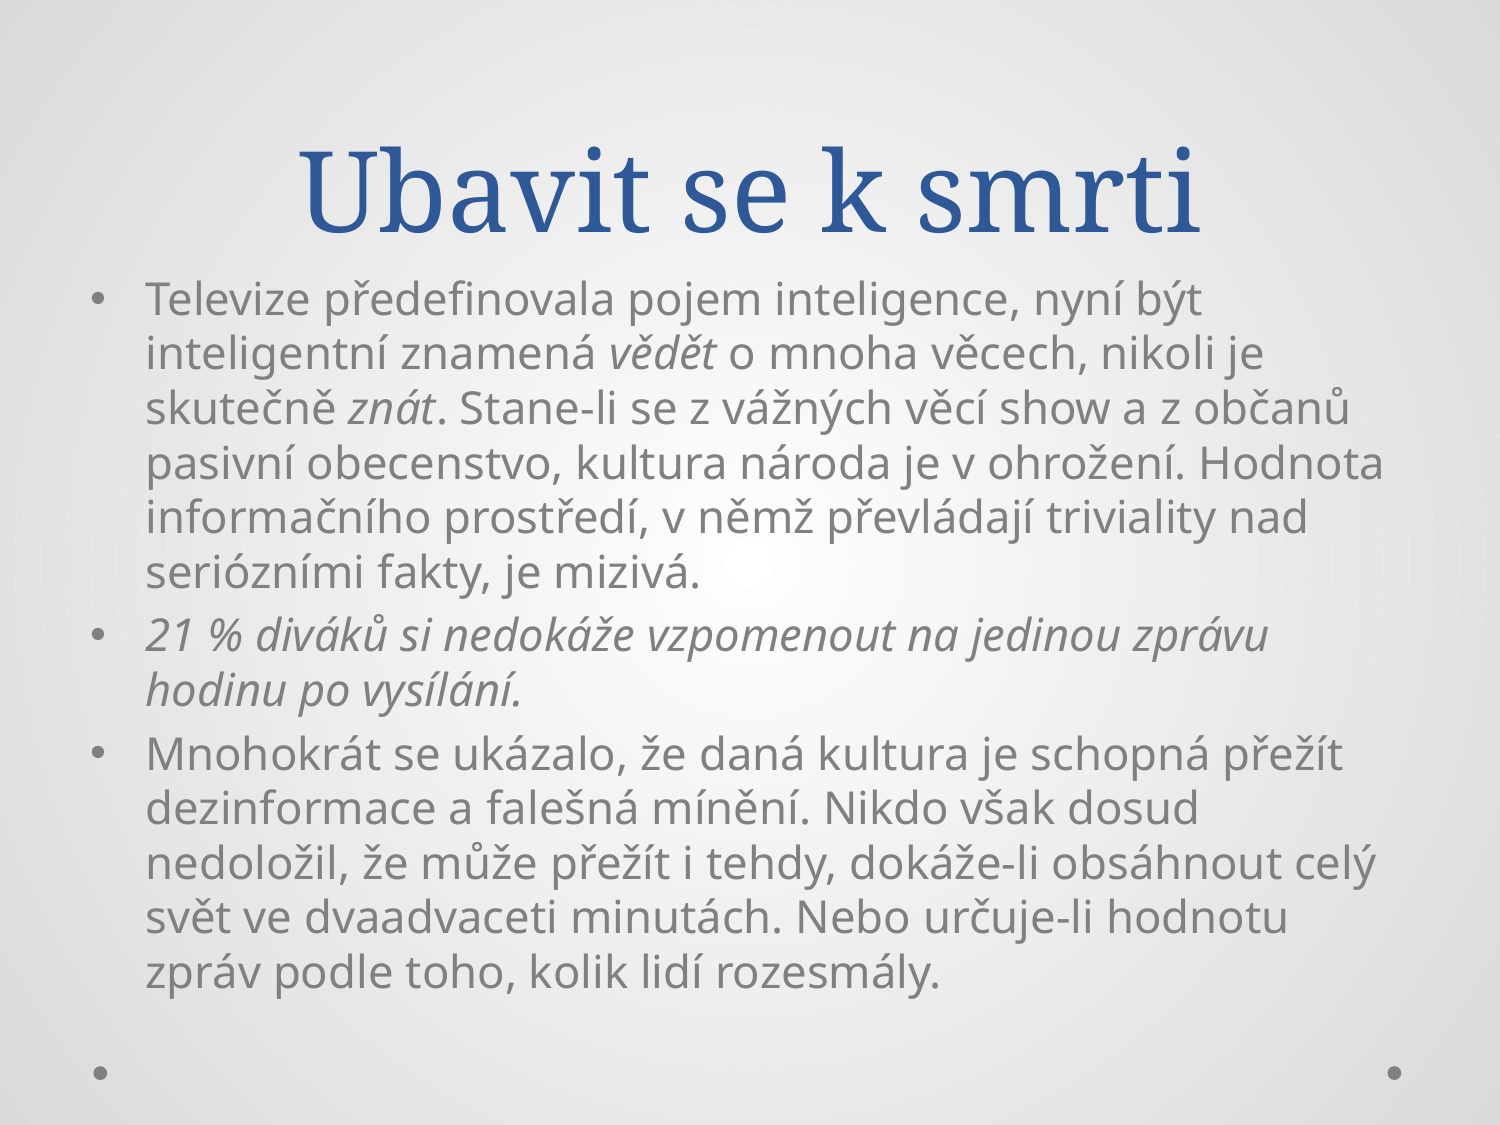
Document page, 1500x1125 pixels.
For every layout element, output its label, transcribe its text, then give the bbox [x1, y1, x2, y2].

title Ubavit se k smrti [75, 0, 1425, 262]
list Televize předefinovala pojem inteligence, nyní být inteligentní znamená vědět o mnoha věcech, nikoli je skutečně znát. Stane-li se z vážných věcí show a z občanů pasivní obecenstvo, kultura národa je v ohrožení. Hodnota informačního prostředí, v němž převládají triviality nad seriózními fakty, je mizivá. 21 % diváků si nedokáže vzpomenout na jedinou zprávu hodinu po vysílání. Mnohokrát se ukázalo, že daná kultura je schopná přežít dezinformace a falešná mínění. Nikdo však dosud nedoložil, že může přežít i tehdy, dokáže-li obsáhnout celý svět ve dvaadvaceti minutách. Nebo určuje-li hodnotu zpráv podle toho, kolik lidí rozesmály. [75, 262, 1425, 1005]
